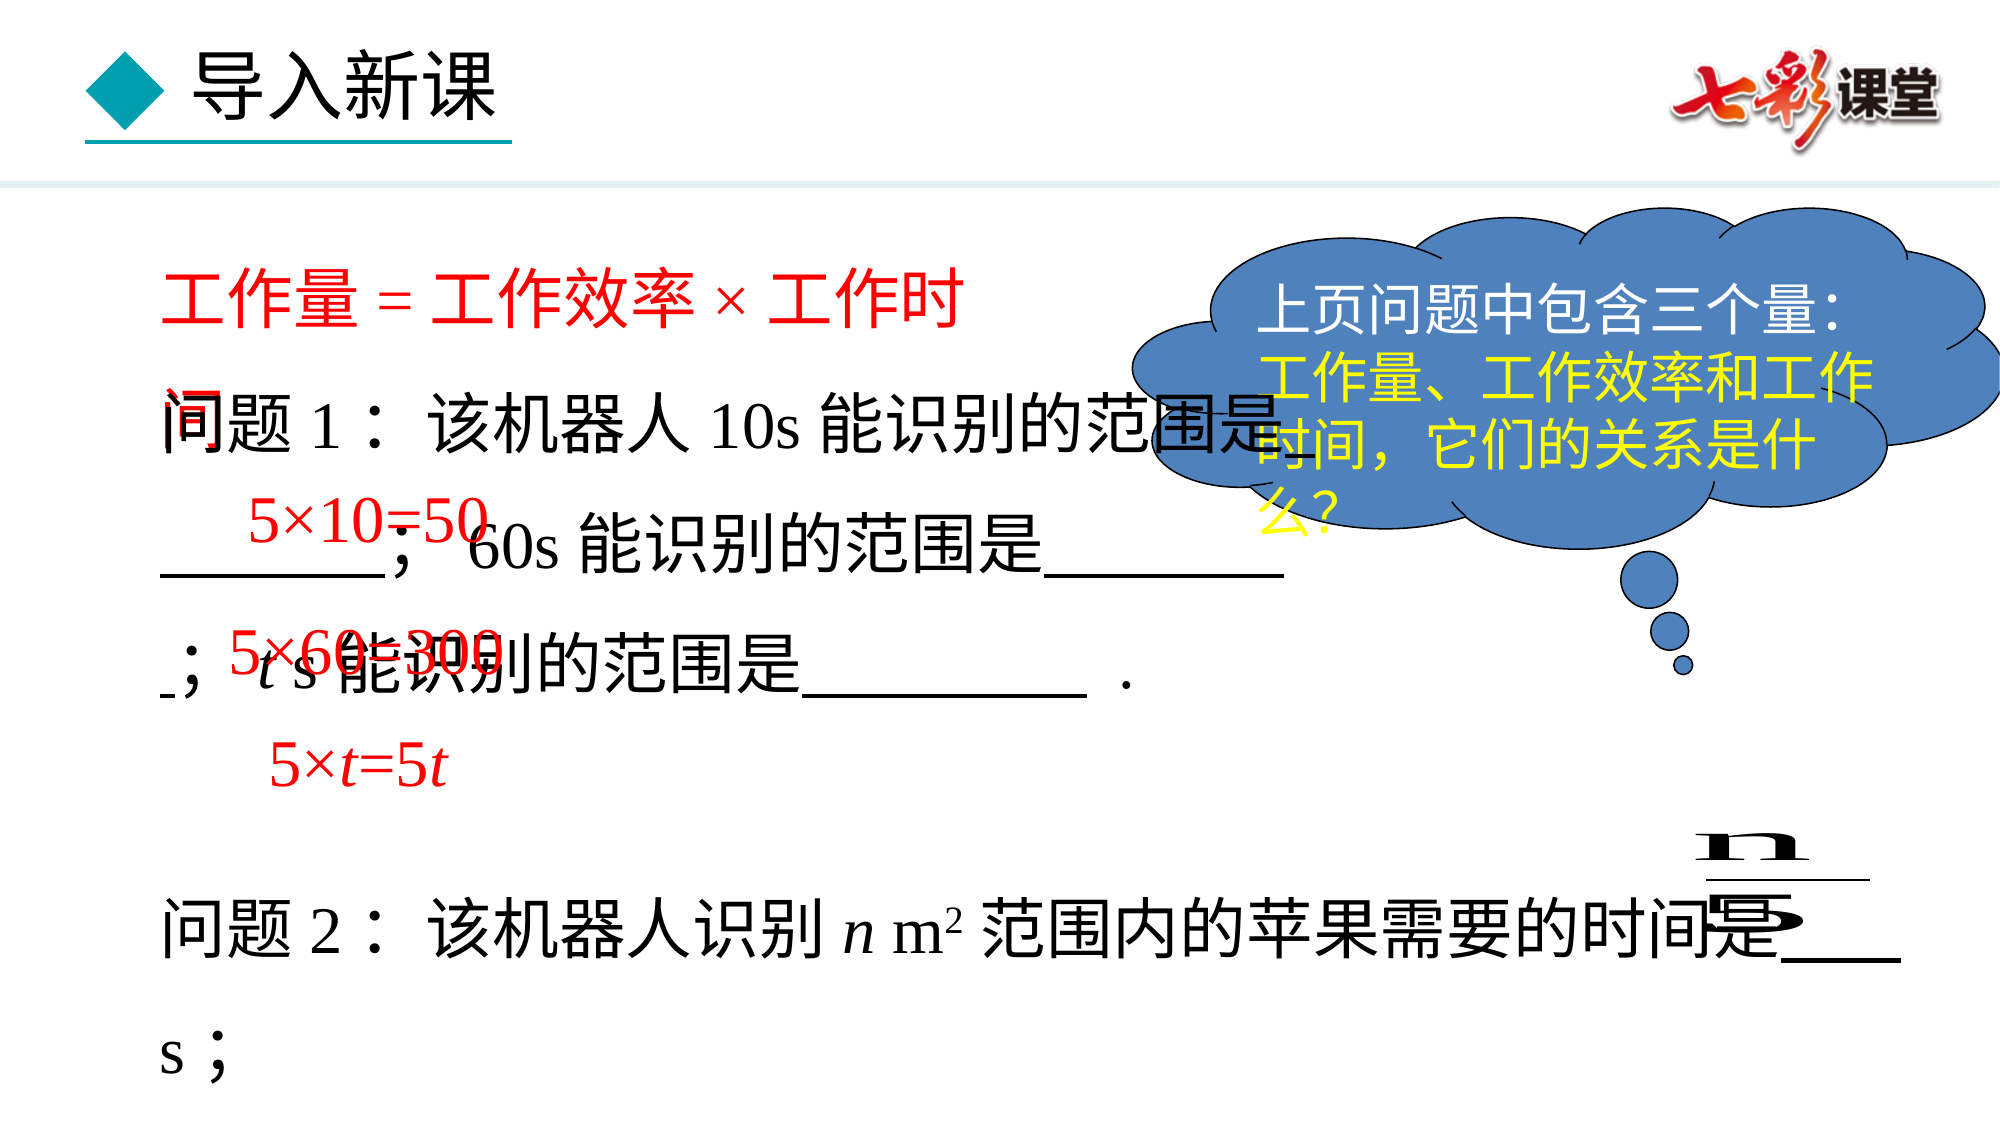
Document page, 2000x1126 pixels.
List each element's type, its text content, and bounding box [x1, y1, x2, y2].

text_box 5×10=50 [227, 465, 572, 566]
text_box 问题1：该机器人10s能识别的范围是 ；60s能识别的范围是 ；t s能识别的范围是 . [140, 331, 1338, 832]
picture [1666, 42, 1948, 157]
text_box 5×t=5t [248, 709, 593, 810]
text_box 问题2：该机器人识别n m2范围内的苹果需要的时间是 s； [140, 836, 1971, 1097]
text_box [1132, 206, 2000, 549]
text_box 工作量=工作效率×工作时间 [140, 207, 1045, 331]
text_box 5×60=300 [208, 597, 584, 698]
